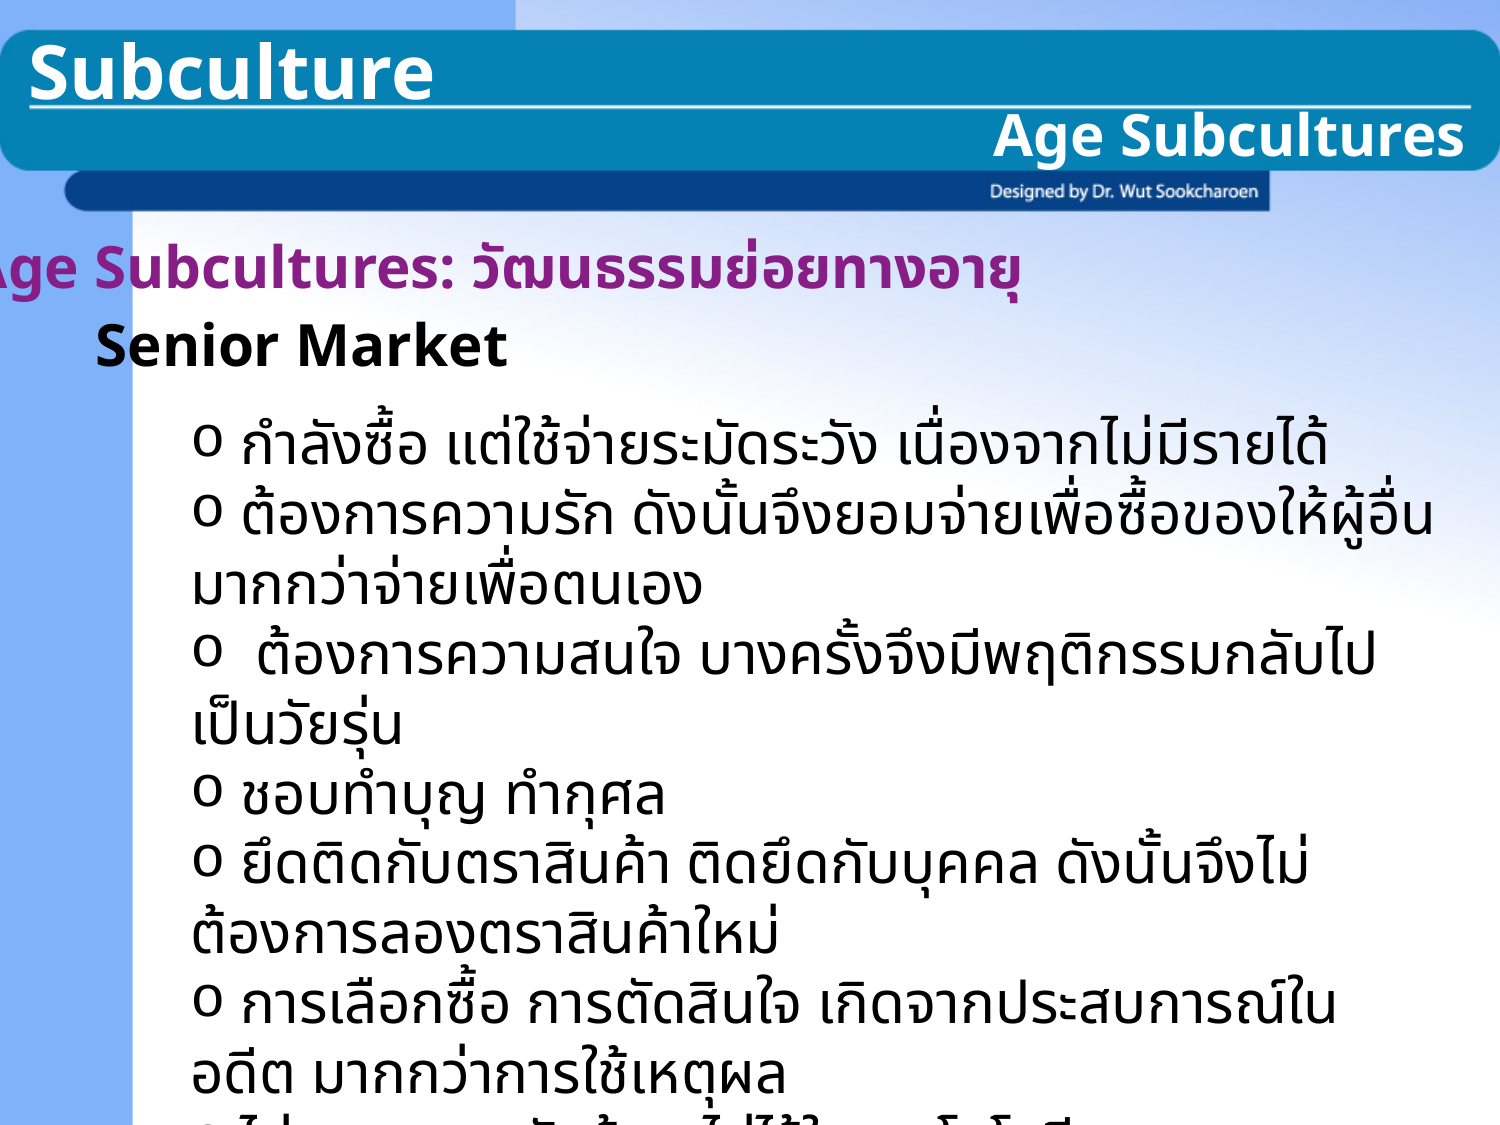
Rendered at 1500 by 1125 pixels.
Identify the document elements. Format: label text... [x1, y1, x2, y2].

text_box Age Subcultures: วัฒนธรรมย่อยทางอายุ [0, 222, 1039, 308]
picture [0, 0, 1500, 54]
text_box Age Subcultures [37, 108, 1481, 172]
picture [0, 146, 1500, 1125]
text_box Subculture [13, 32, 1475, 107]
text_box Senior Market [80, 300, 524, 386]
text_box กำลังซื้อ แต่ใช้จ่ายระมัดระวัง เนื่องจากไม่มีรายได้ ต้องการความรัก ดังนั้นจึงยอมจ่ายเพื่อซื้อของให้ผู้อื่นมากกว่าจ่ายเพื่อตนเอง ต้องการความสนใจ บางครั้งจึงมีพฤติกรรมกลับไปเป็นวัยรุ่น ชอบทำบุญ ทำกุศล ยึดติดกับตราสินค้า ติดยึดกับบุคคล ดังนั้นจึงไม่ต้องการลองตราสินค้าใหม่ การเลือกซื้อ การตัดสินใจ เกิดจากประสบการณ์ในอดีต มากกว่าการใช้เหตุผล ไม่ชอบความซับซ้อน ไม่ไว้ใจเทคโนโลยี [175, 398, 1453, 1125]
